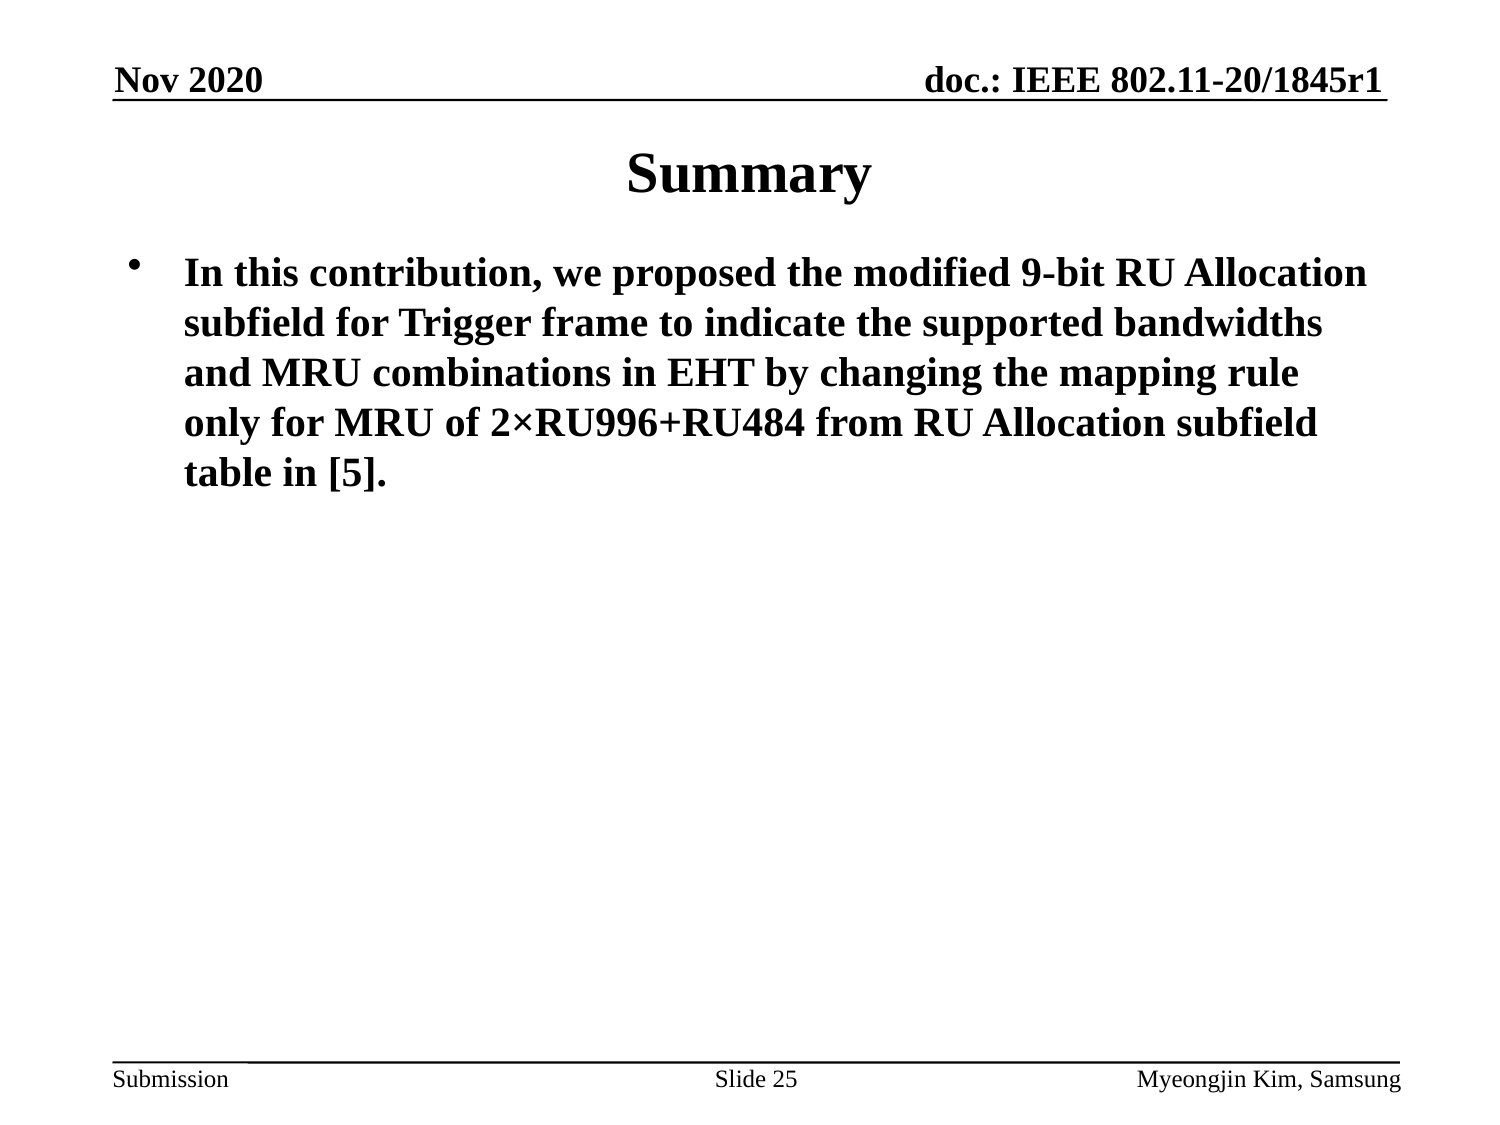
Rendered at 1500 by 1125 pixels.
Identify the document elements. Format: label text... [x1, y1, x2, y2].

title Summary [112, 112, 1388, 226]
slide_number Slide 25 [712, 1061, 800, 1093]
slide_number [114, 54, 309, 101]
list In this contribution, we proposed the modified 9-bit RU Allocation subfield for Trigger frame to indicate the supported bandwidths and MRU combinations in EHT by changing the mapping rule only for MRU of 2×RU996+RU484 from RU Allocation subfield table in [5]. [112, 237, 1388, 1001]
footer Myeongjin Kim, Samsung [1130, 1061, 1402, 1093]
